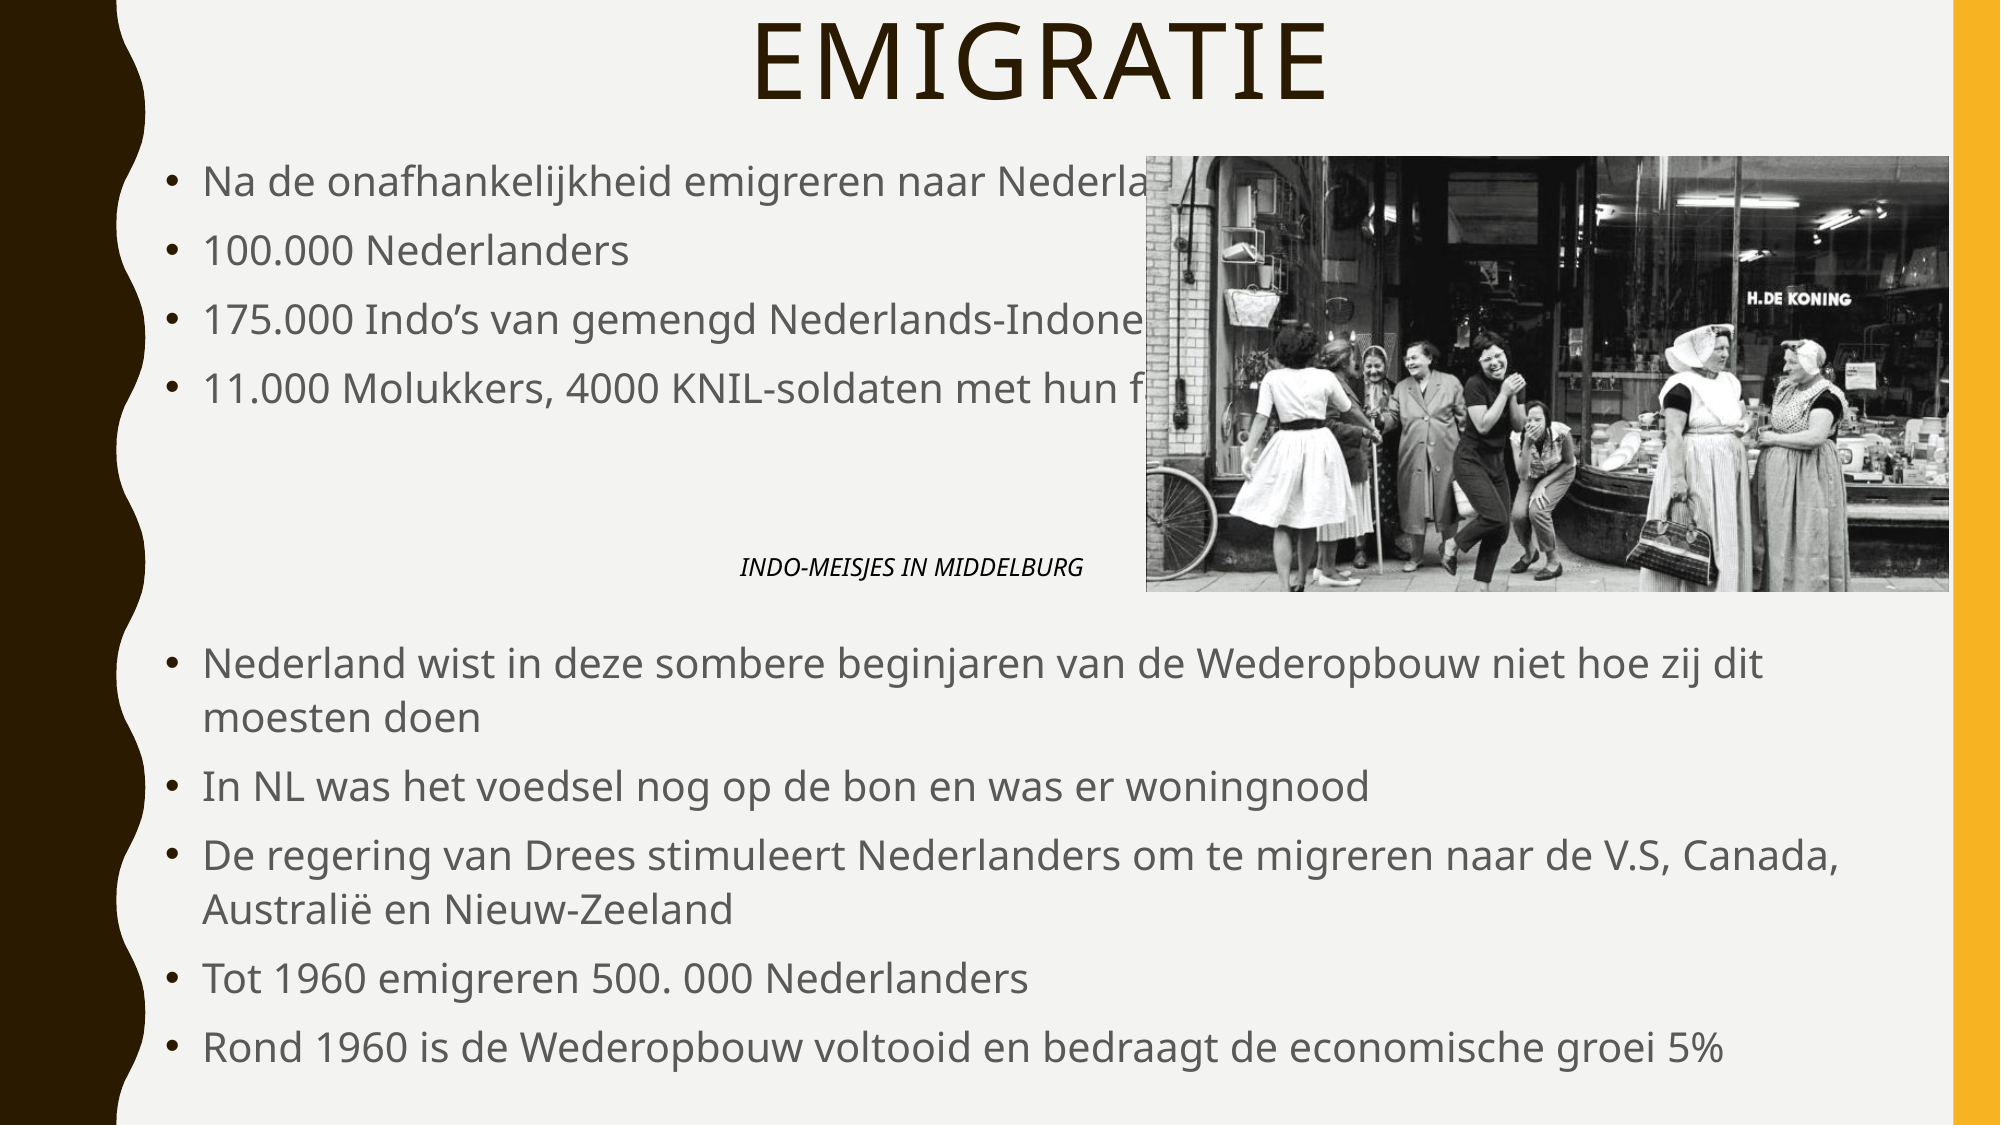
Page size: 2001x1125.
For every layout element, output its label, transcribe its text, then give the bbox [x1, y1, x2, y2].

text_box INDO-MEISJES IN MIDDELBURG [725, 544, 1103, 589]
list Na de onafhankelijkheid emigreren naar Nederland: 100.000 Nederlanders 175.000 Indo’s van gemengd Nederlands-Indonesische afkomst 11.000 Molukkers, 4000 KNIL-soldaten met hun familie Nederland wist in deze sombere beginjaren van de Wederopbouw niet hoe zij dit moesten doen In NL was het voedsel nog op de bon en was er woningnood De regering van Drees stimuleert Nederlanders om te migreren naar de V.S, Canada, Australië en Nieuw-Zeeland Tot 1960 emigreren 500. 000 Nederlanders Rond 1960 is de Wederopbouw voltooid en bedraagt de economische groei 5% [150, 143, 1949, 1125]
title EMIGRATIE [205, 0, 1875, 143]
picture [1146, 156, 1949, 592]
